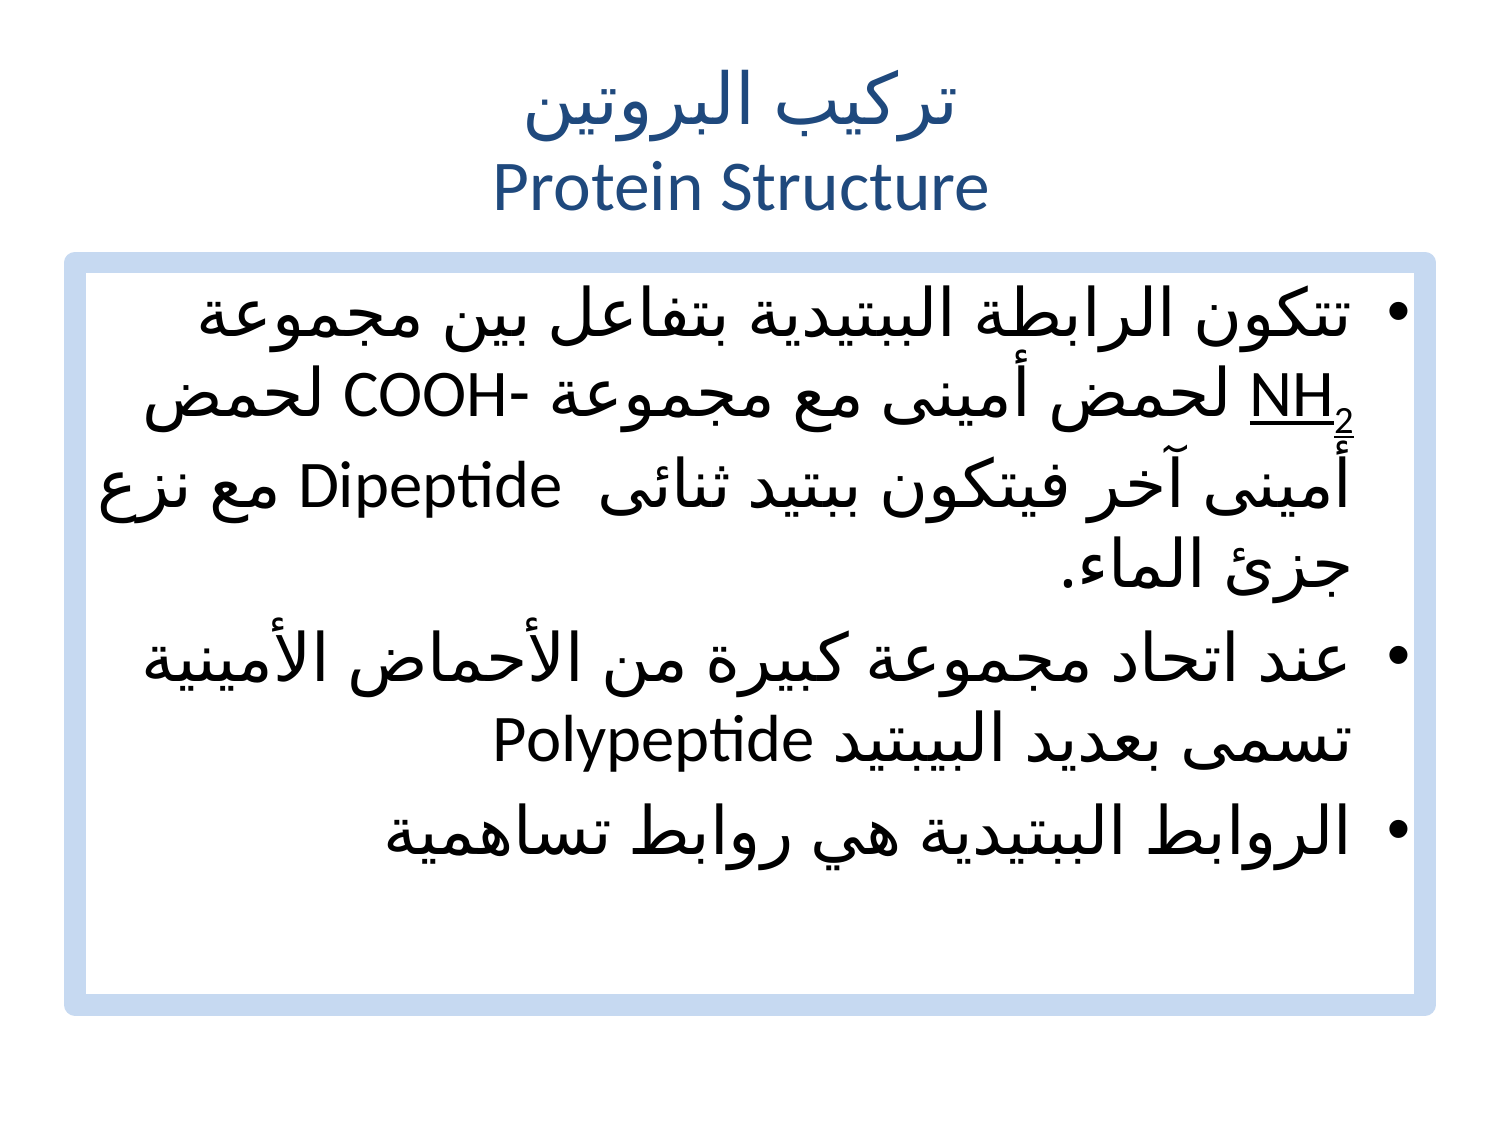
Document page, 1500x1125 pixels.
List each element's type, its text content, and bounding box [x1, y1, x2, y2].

title تركيب البروتين Protein Structure [75, 45, 1425, 233]
list تتكون الرابطة الببتيدية بتفاعل بين مجموعة NH2 لحمض أمينى مع مجموعة -COOH لحمض أمينى آخر فيتكون ببتيد ثنائى Dipeptide مع نزع جزئ الماء. عند اتحاد مجموعة كبيرة من الأحماض الأمينية تسمى بعديد البيبتيد Polypeptide الروابط الببتيدية هي روابط تساهمية [75, 262, 1425, 1005]
